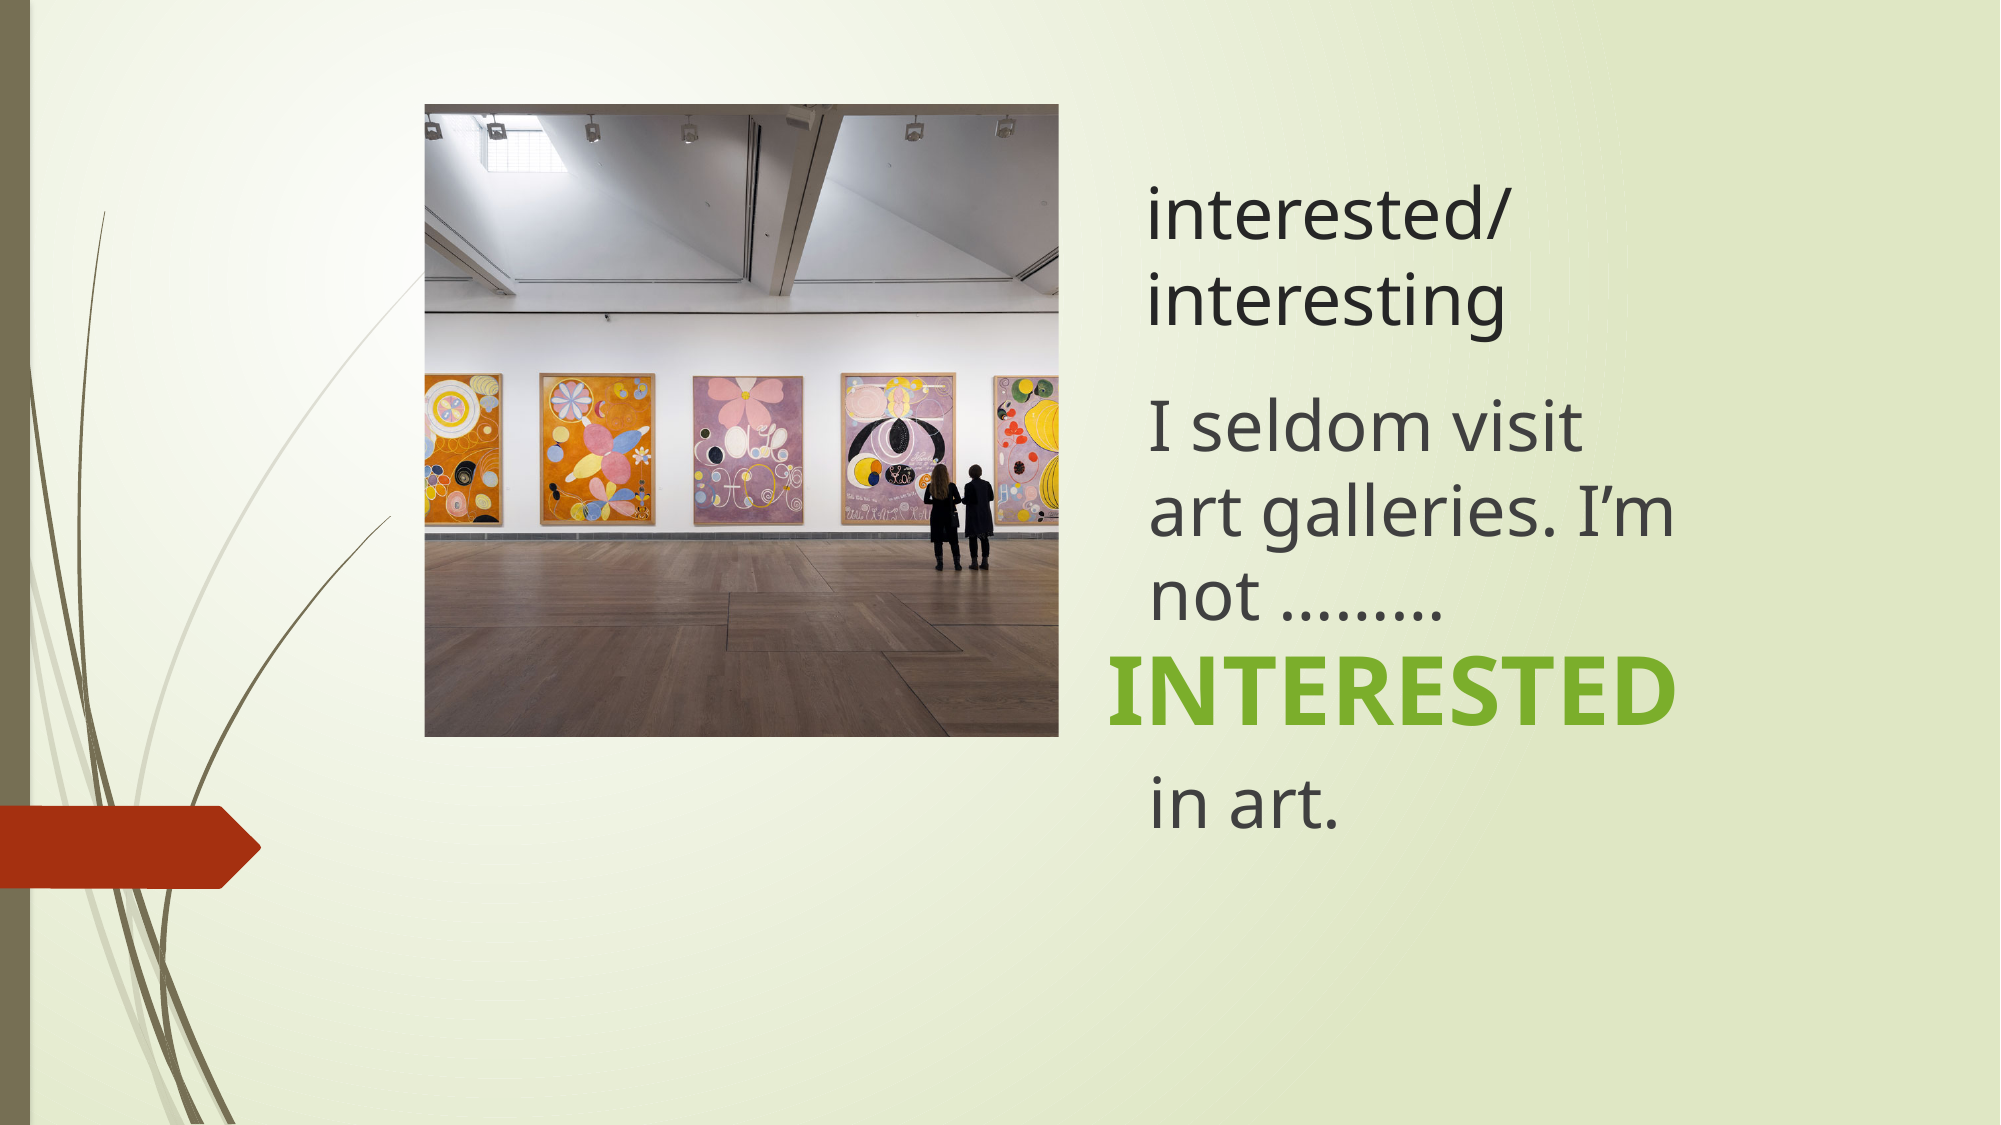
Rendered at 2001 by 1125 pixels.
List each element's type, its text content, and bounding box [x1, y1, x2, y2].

text_box interested [1092, 621, 1696, 752]
title interested/ interesting [1129, 160, 1693, 348]
picture [424, 103, 1059, 737]
list I seldom visit art galleries. I’m not ……… in art. [1134, 373, 1697, 854]
